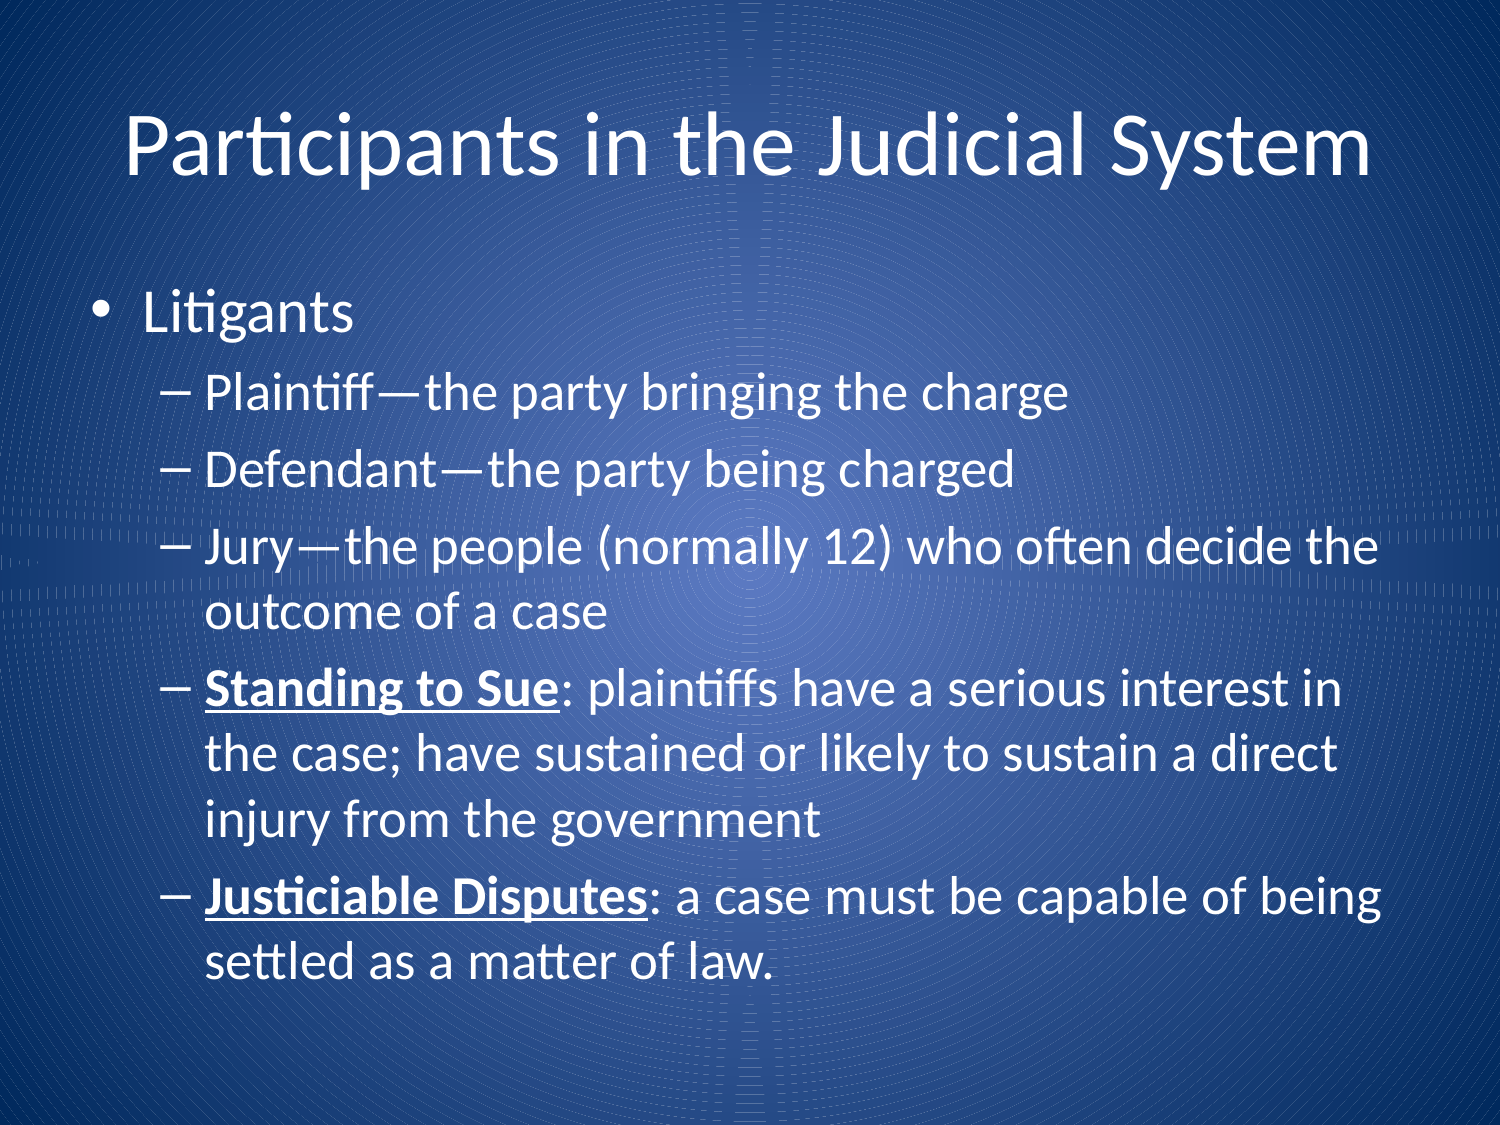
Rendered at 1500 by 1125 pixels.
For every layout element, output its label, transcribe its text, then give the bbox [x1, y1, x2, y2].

list Litigants Plaintiff—the party bringing the charge Defendant—the party being charged Jury—the people (normally 12) who often decide the outcome of a case Standing to Sue: plaintiffs have a serious interest in the case; have sustained or likely to sustain a direct injury from the government Justiciable Disputes: a case must be capable of being settled as a matter of law. [75, 262, 1425, 1005]
title Participants in the Judicial System [75, 45, 1425, 233]
